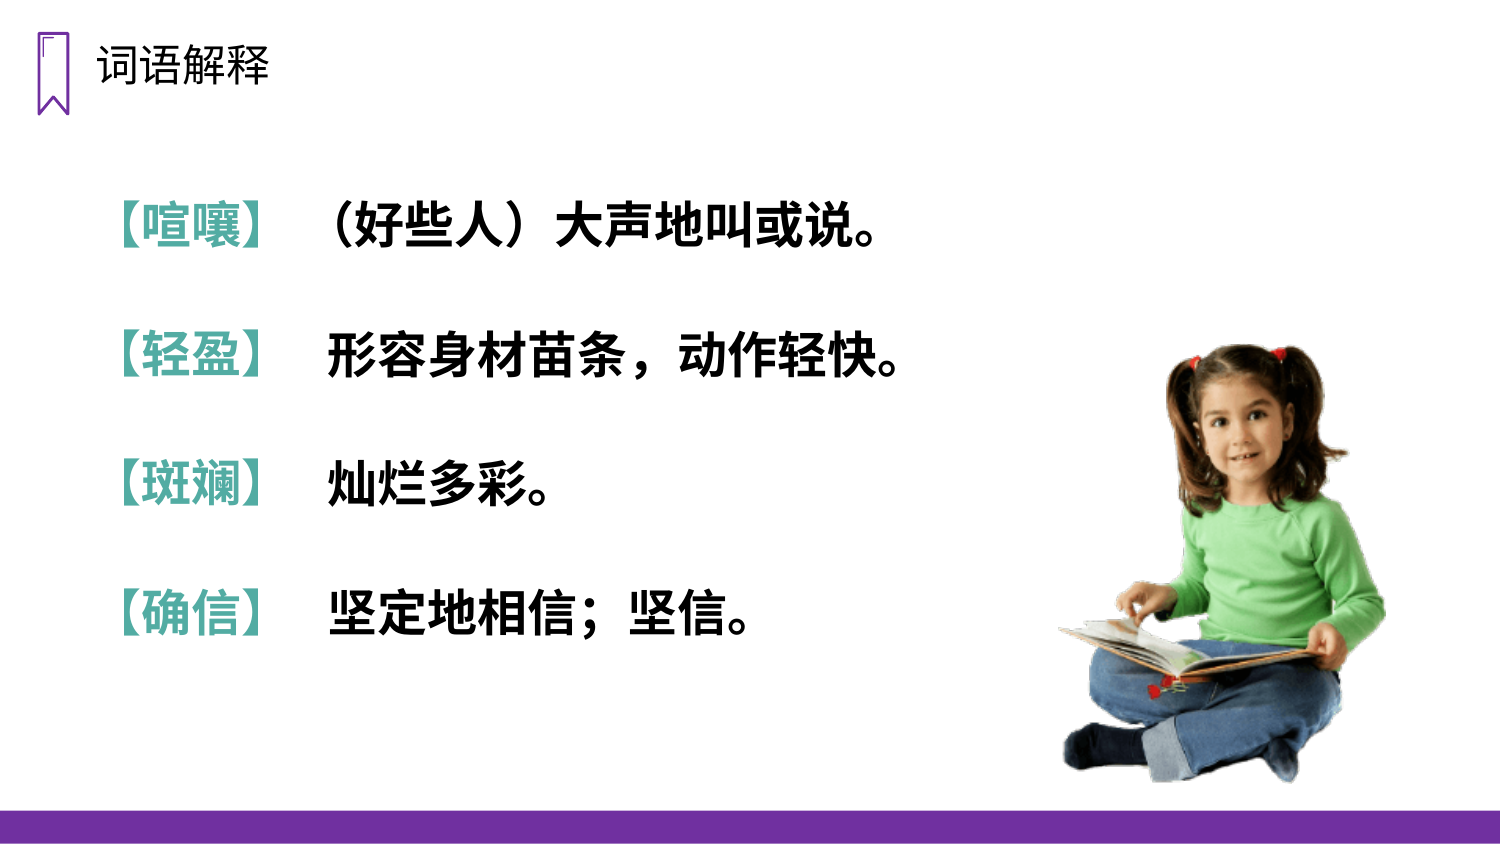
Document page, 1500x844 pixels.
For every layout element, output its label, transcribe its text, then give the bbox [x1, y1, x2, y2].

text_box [28, 434, 1057, 513]
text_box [28, 175, 1273, 254]
picture [1057, 343, 1386, 784]
text_box 词语解释 [83, 32, 282, 96]
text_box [28, 563, 1057, 642]
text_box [28, 305, 1295, 384]
